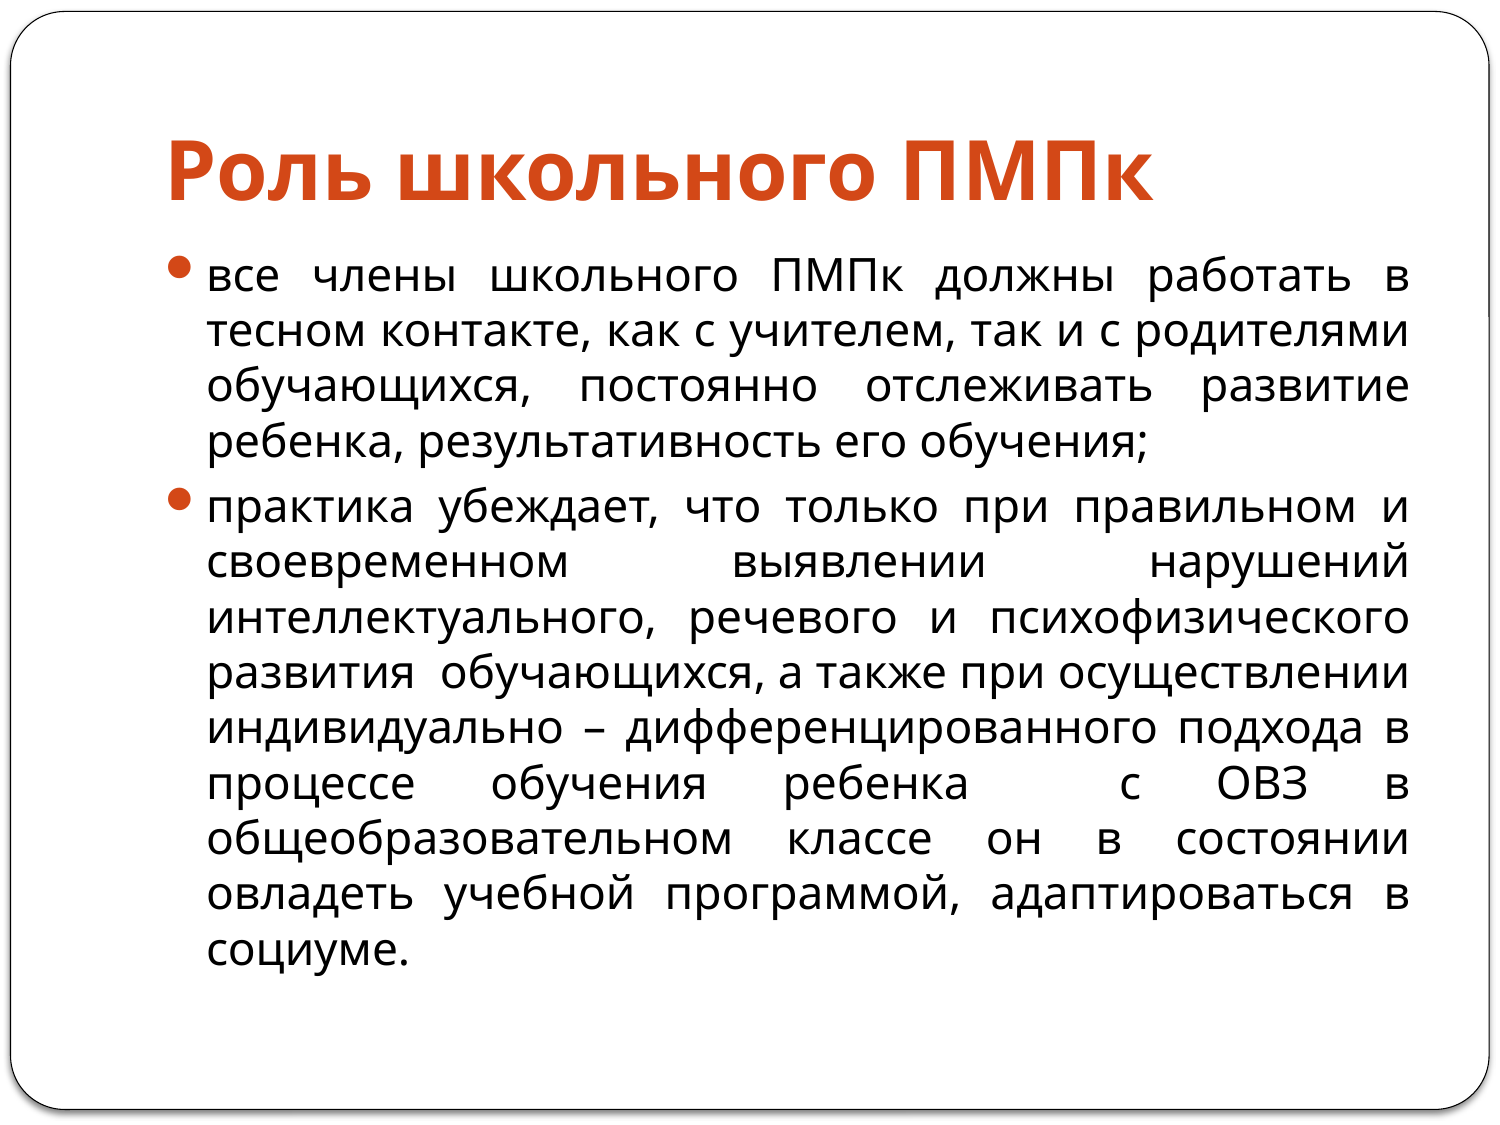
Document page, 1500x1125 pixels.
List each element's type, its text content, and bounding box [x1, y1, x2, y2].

list все члены школьного ПМПк должны работать в тесном контакте, как с учителем, так и с родителями обучающихся, постоянно отслеживать развитие ребенка, результативность его обучения; практика убеждает, что только при правильном и своевременном выявлении нарушений интеллектуального, речевого и психофизического развития обучающихся, а также при осуществлении индивидуально – дифференцированного подхода в процессе обучения ребенка с ОВЗ в общеобразовательном классе он в состоянии овладеть учебной программой, адаптироваться в социуме. [150, 237, 1425, 988]
title Роль школьного ПМПк [150, 45, 1425, 233]
